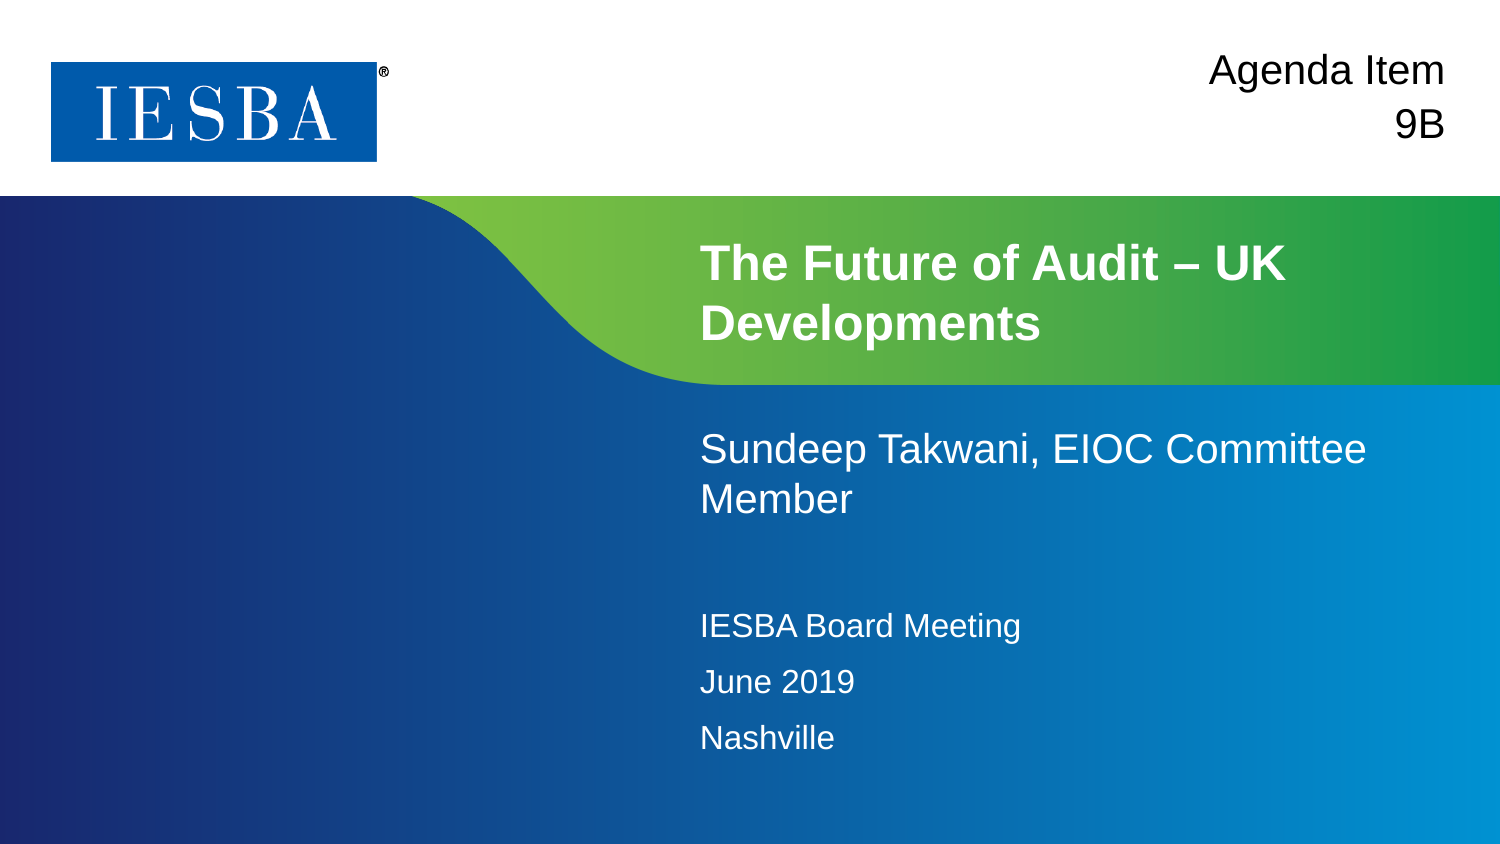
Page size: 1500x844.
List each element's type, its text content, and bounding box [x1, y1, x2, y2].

subtitle Sundeep Takwani, EIOC Committee Member IESBA Board Meeting June 2019 Nashville [699, 421, 1463, 799]
picture [412, 196, 1500, 385]
picture [51, 62, 389, 162]
title The Future of Audit – UK Developments [699, 229, 1463, 352]
table_header Agenda Item 9B [1140, 41, 1457, 164]
